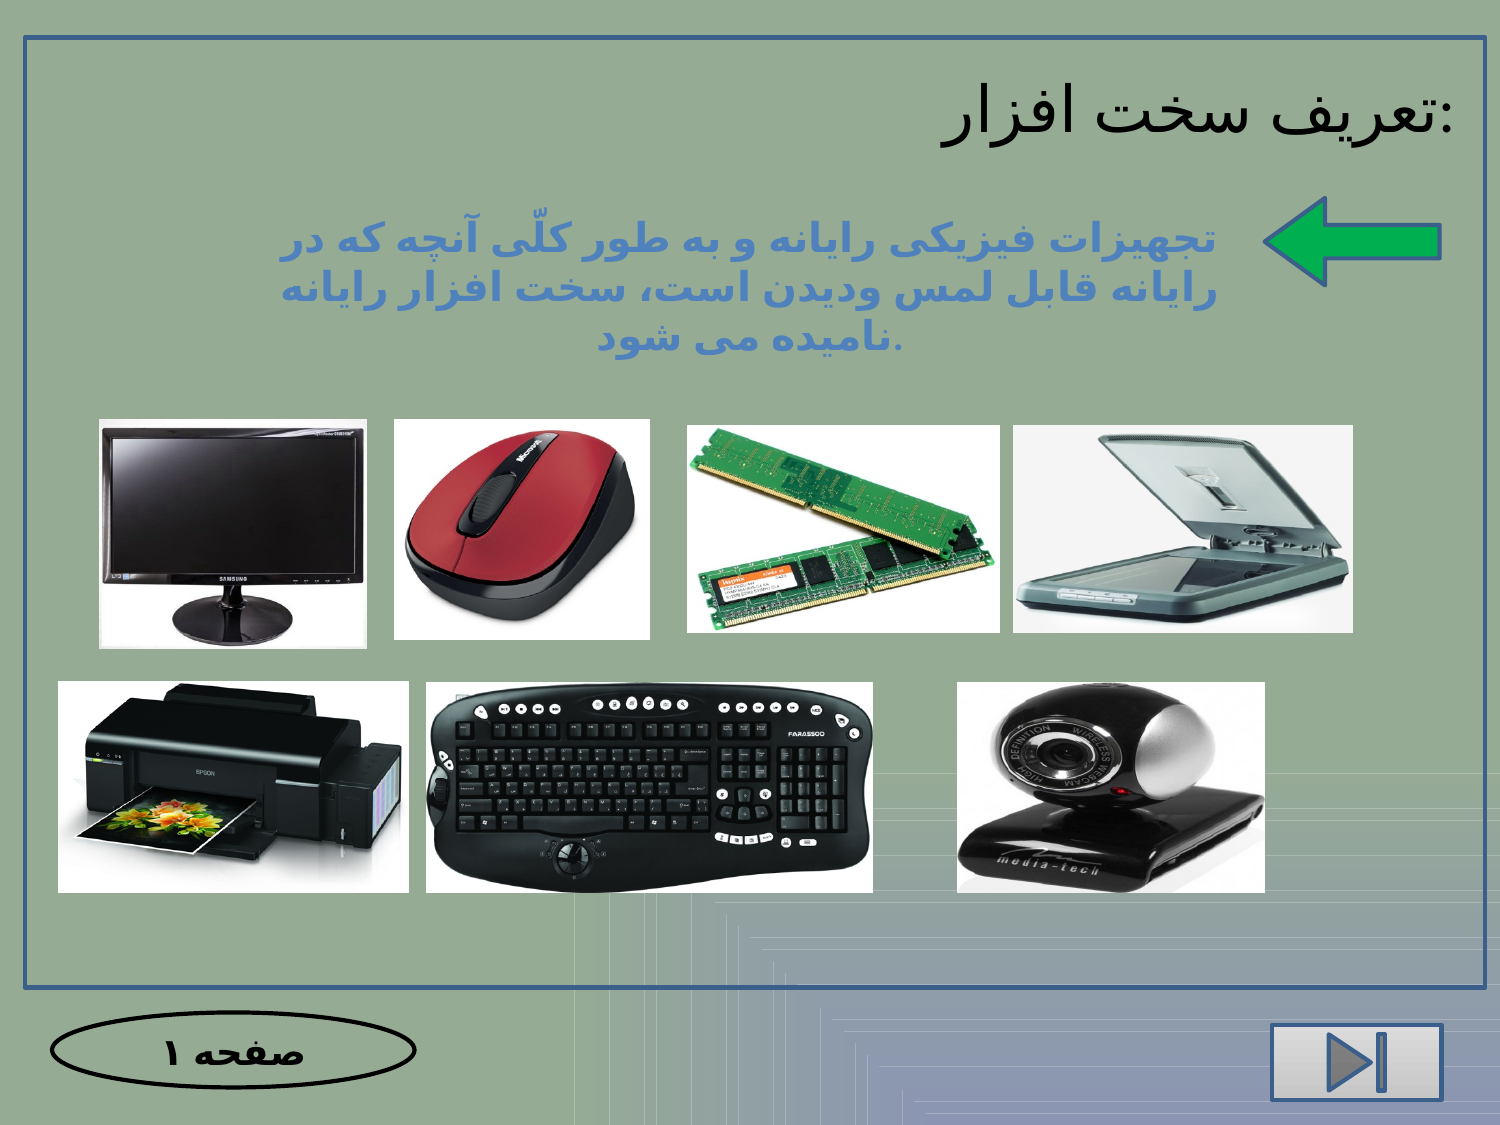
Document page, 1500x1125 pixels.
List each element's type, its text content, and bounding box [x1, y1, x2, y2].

picture [426, 682, 873, 893]
picture [58, 680, 409, 893]
text_box [23, 35, 1487, 990]
subtitle تجهیزات فیزیکی رایانه و به طور کلّی آنچه که در رایانه قابل لمس ودیدن است، سخت افزار رایانه نامیده می شود. [225, 204, 1275, 367]
picture [1012, 425, 1353, 634]
picture [957, 682, 1265, 893]
text_box [1262, 196, 1442, 288]
text_box [1270, 1023, 1444, 1102]
text_box صفحه ۱ [49, 1010, 417, 1090]
title تعریف سخت افزار: [924, 24, 1475, 188]
picture [687, 425, 1001, 634]
picture [393, 418, 650, 640]
picture [99, 418, 367, 650]
